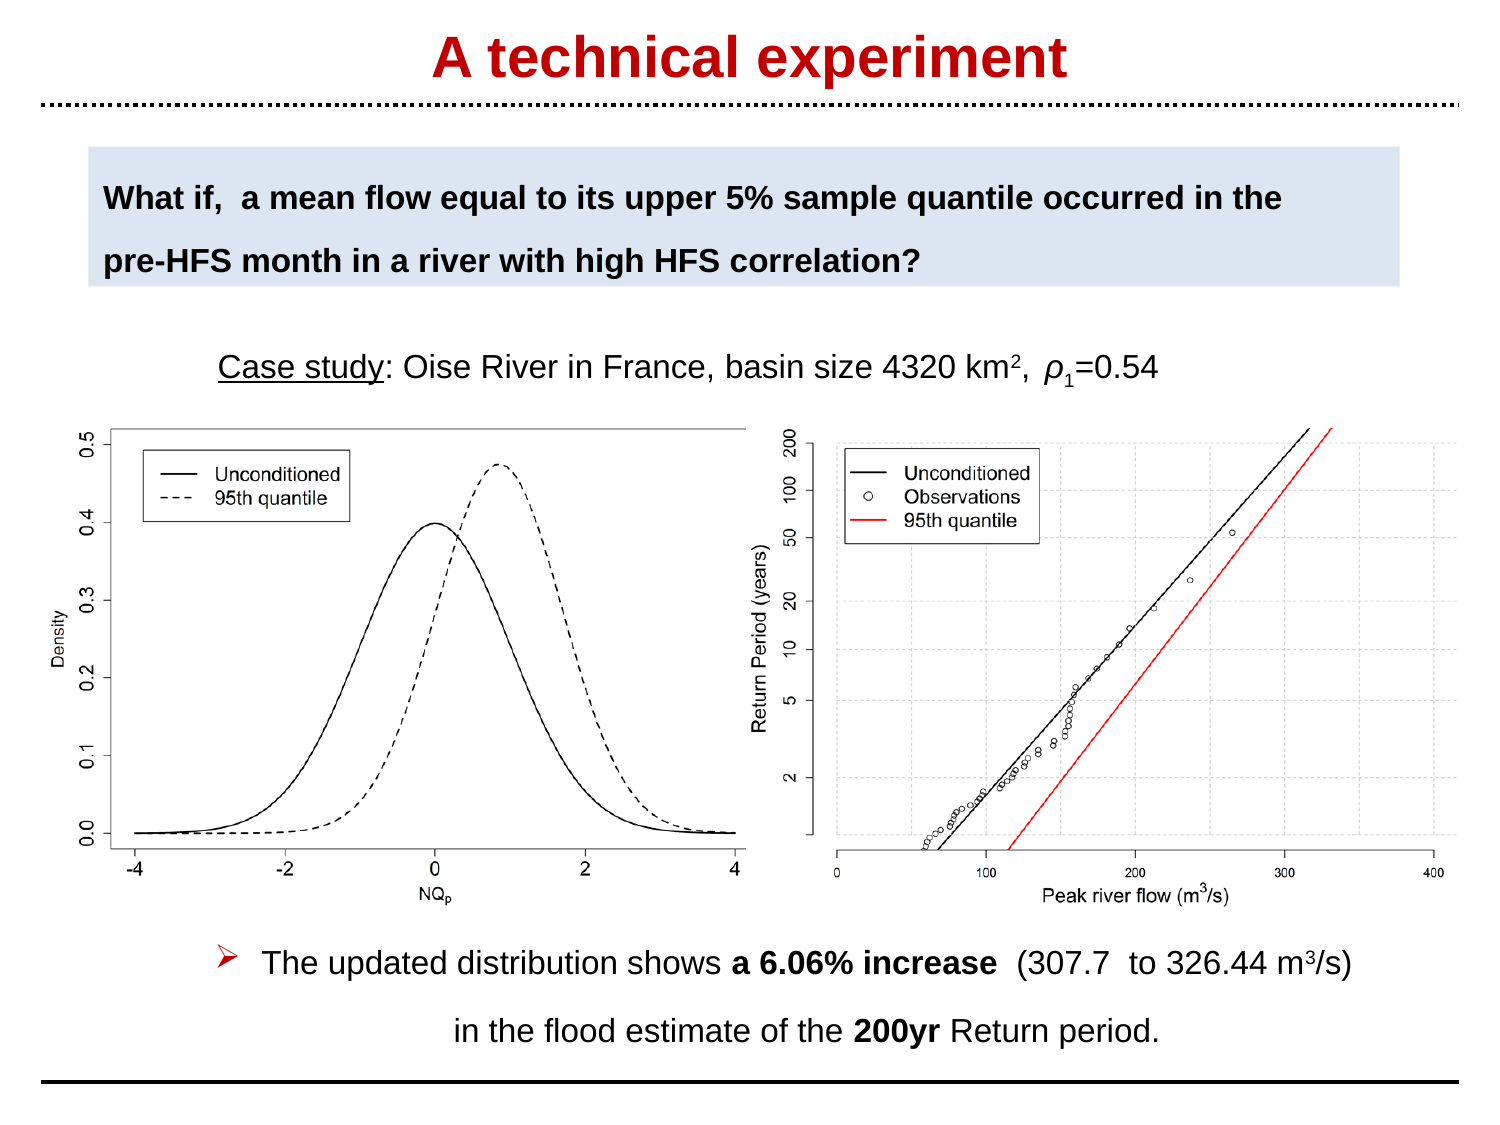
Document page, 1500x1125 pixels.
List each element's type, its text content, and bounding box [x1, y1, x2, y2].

text_box The updated distribution shows a 6.06% increase (307.7 to 326.44 m3/s) in the flood estimate of the 200yr Return period. [202, 932, 1365, 1057]
text_box [64, 125, 1412, 366]
text_box Case study: Oise River in France, basin size 4320 km2, ρ1=0.54 [203, 337, 1306, 366]
picture [746, 367, 1488, 924]
text_box What if, a mean flow equal to its upper 5% sample quantile occurred in the pre-HFS month in a river with high HFS correlation? [88, 146, 1400, 287]
title A technical experiment [0, 0, 1500, 116]
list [49, 367, 745, 924]
